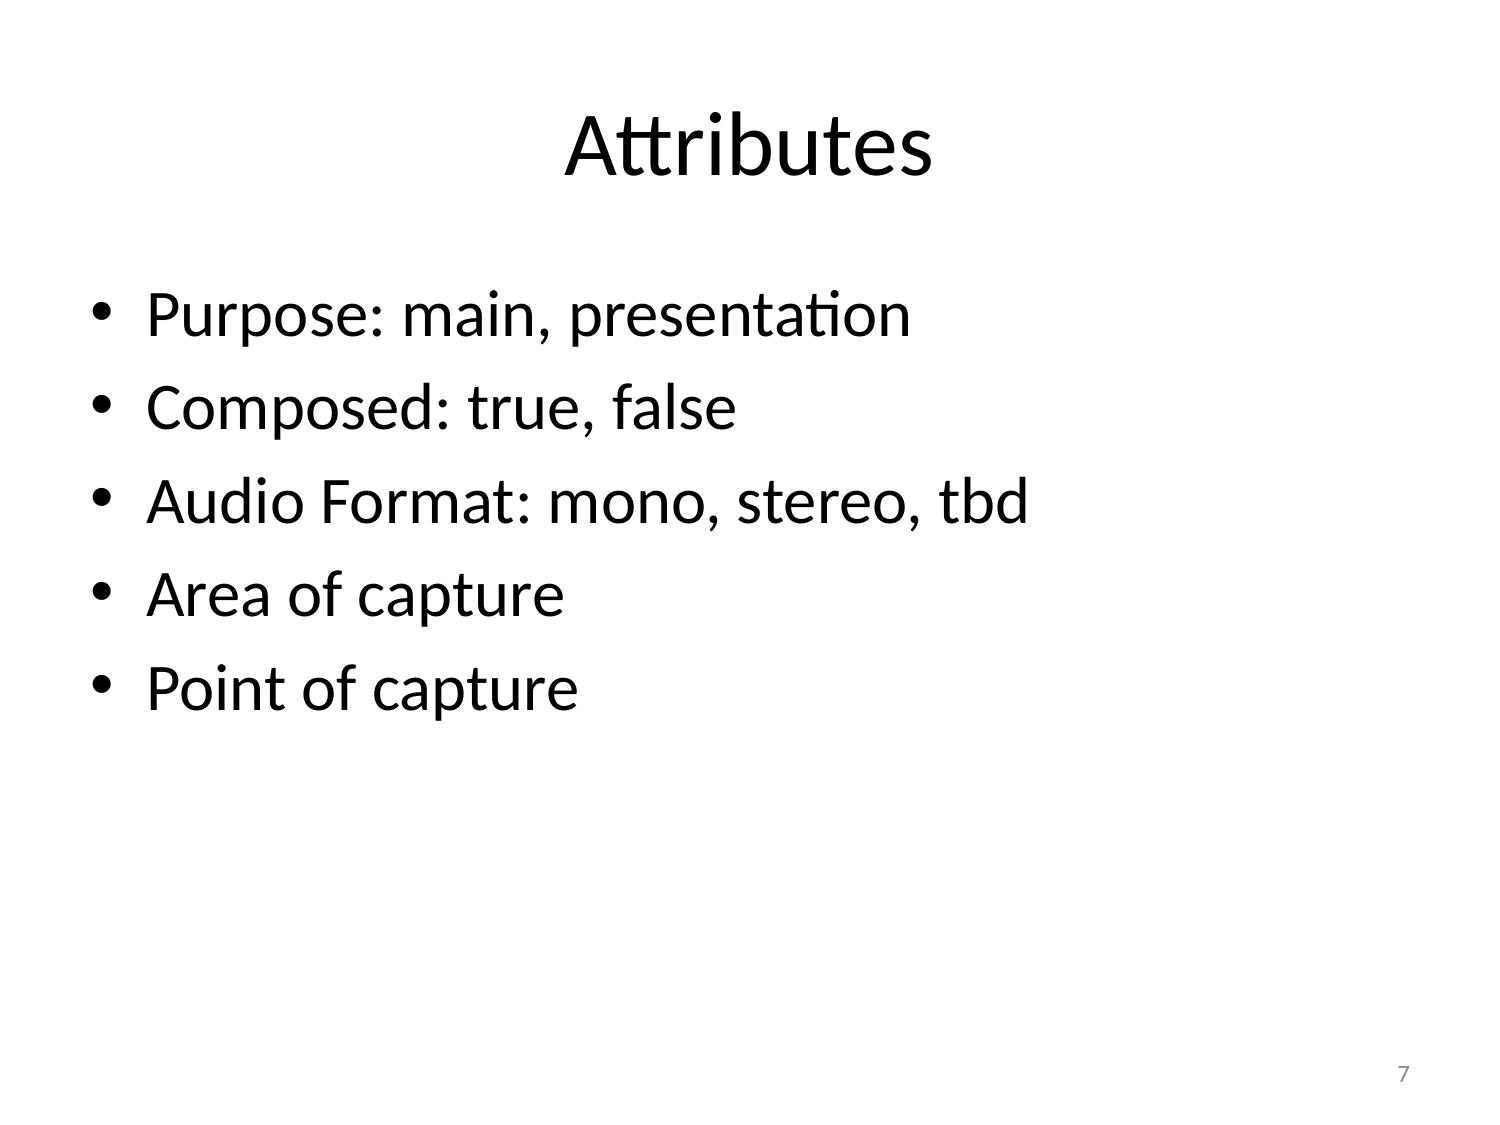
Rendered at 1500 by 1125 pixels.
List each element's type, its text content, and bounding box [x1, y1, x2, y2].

slide_number 7 [1074, 1042, 1425, 1103]
list Purpose: main, presentation Composed: true, false Audio Format: mono, stereo, tbd Area of capture Point of capture [75, 262, 1425, 1005]
title Attributes [75, 45, 1425, 233]
